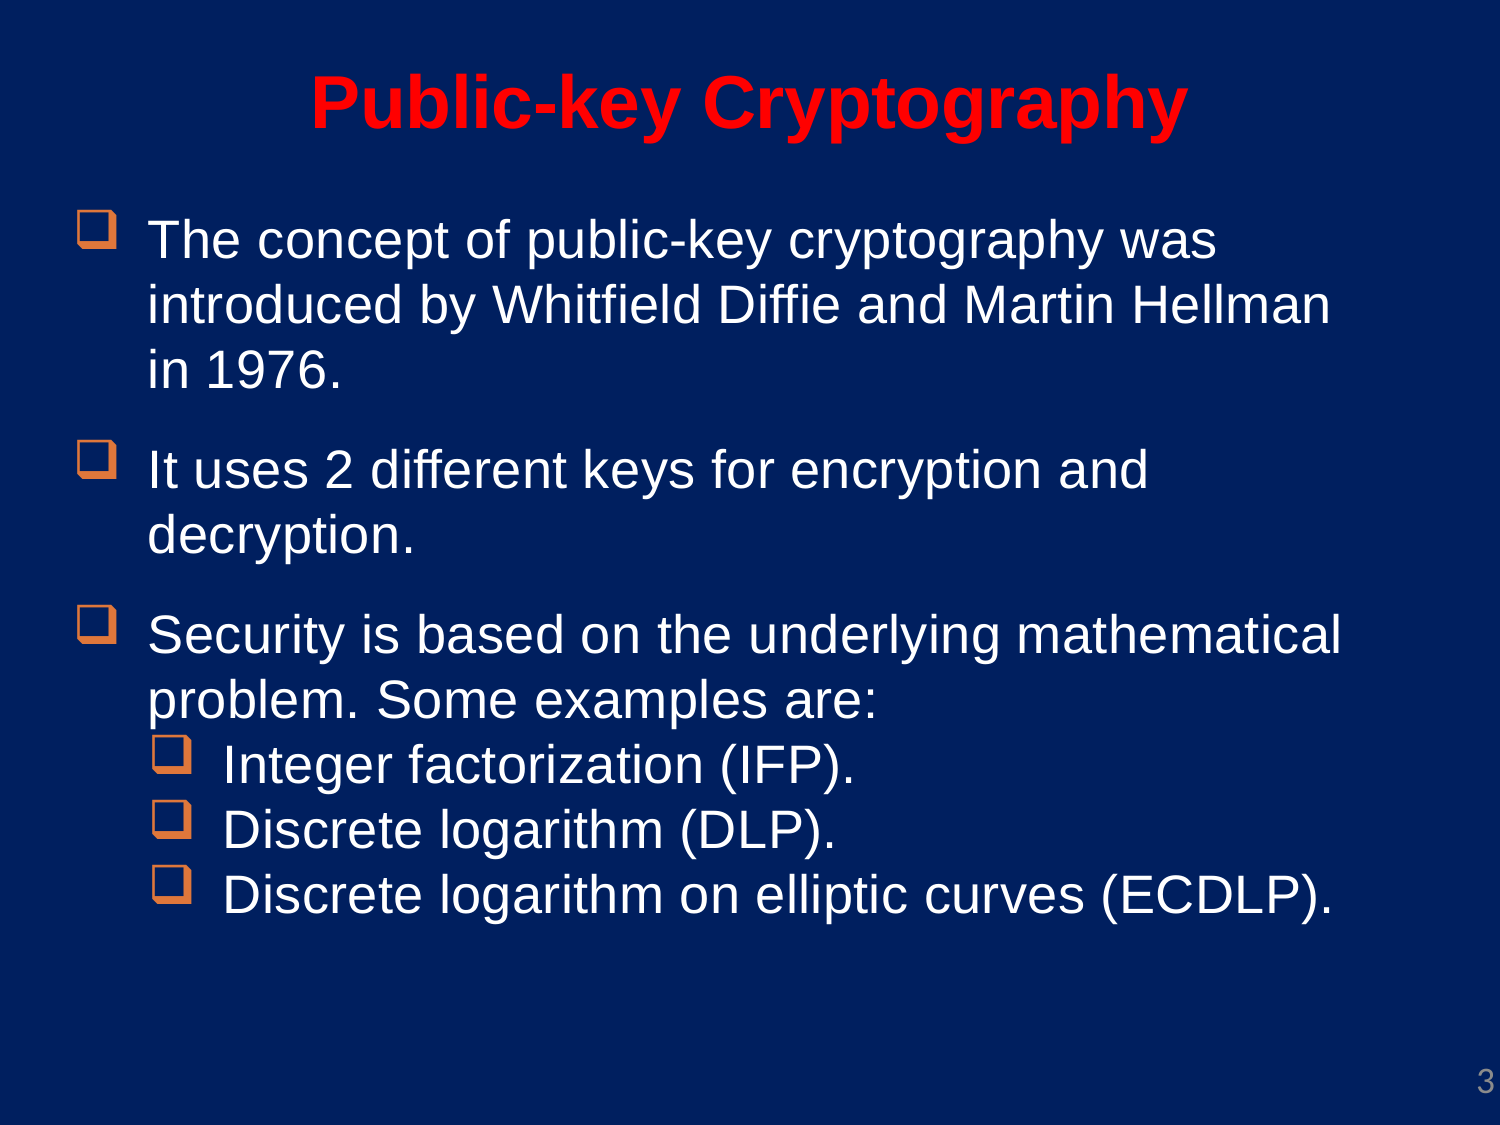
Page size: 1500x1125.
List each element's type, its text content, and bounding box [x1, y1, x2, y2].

text_box 3 [1432, 1056, 1495, 1102]
title Public-key Cryptography [44, 53, 1456, 145]
text_box The concept of public-key cryptography was introduced by Whitfield Diffie and Martin Hellman in 1976. It uses 2 different keys for encryption and decryption. Security is based on the underlying mathematical problem. Some examples are: Integer factorization (IFP). Discrete logarithm (DLP). Discrete logarithm on elliptic curves (ECDLP). [70, 204, 1500, 924]
